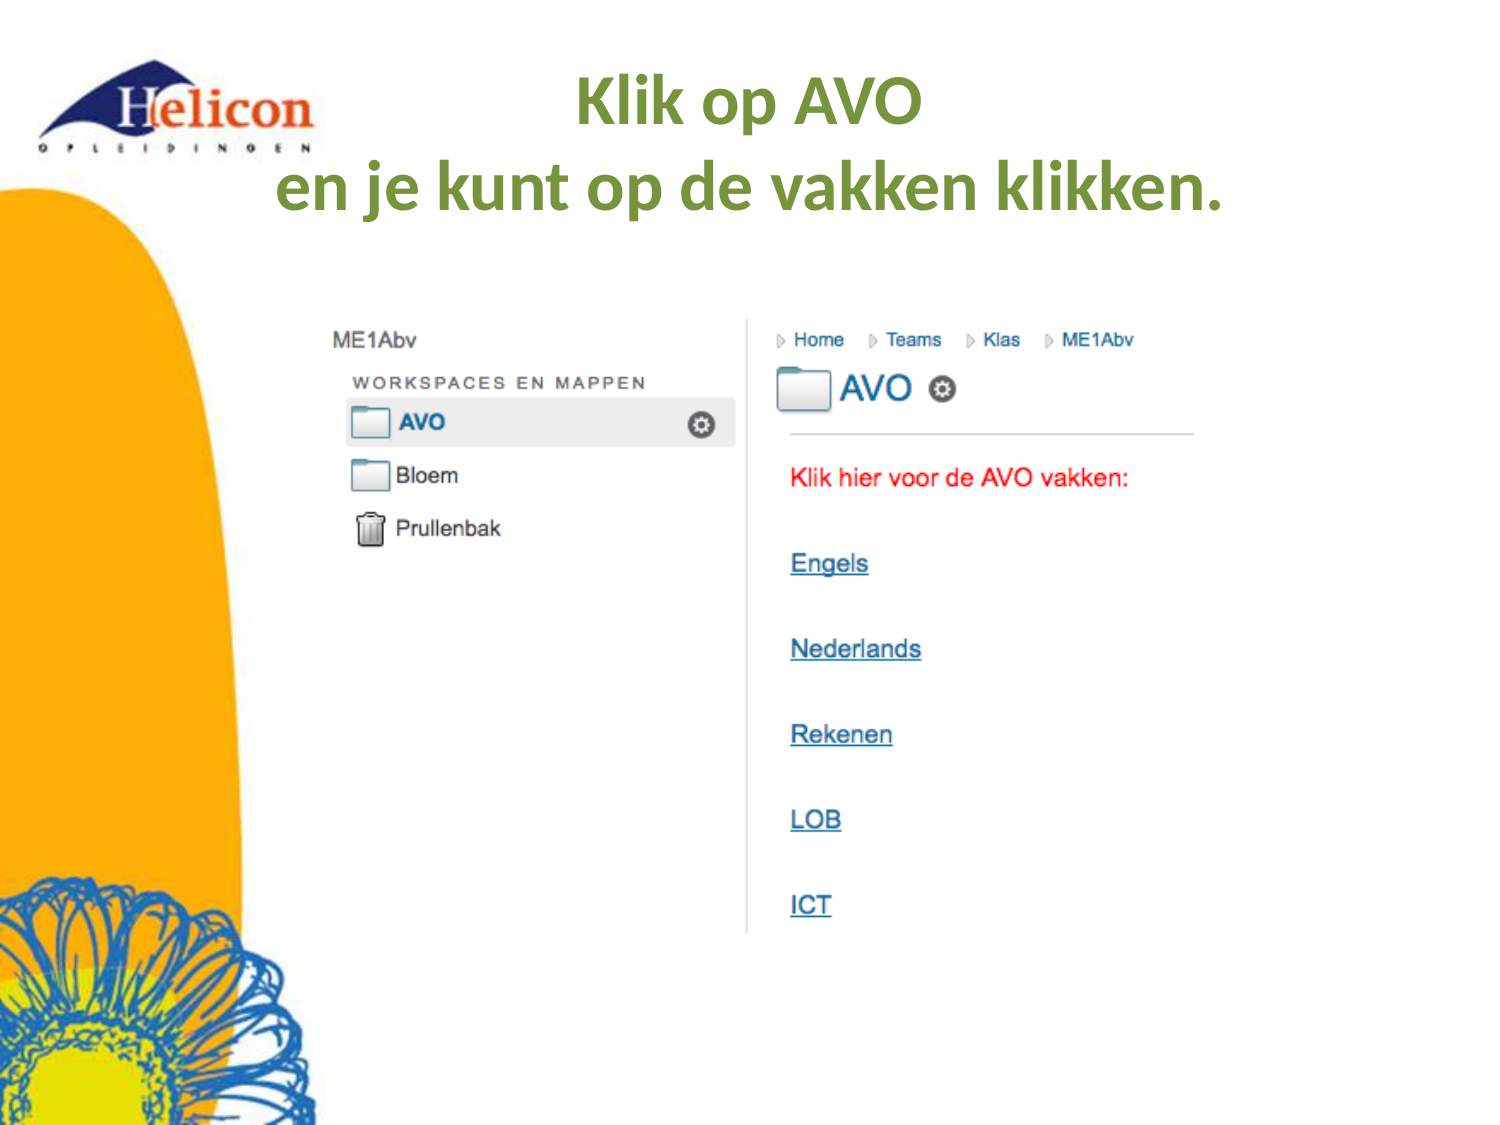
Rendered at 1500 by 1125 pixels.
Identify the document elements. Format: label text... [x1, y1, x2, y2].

picture [0, 0, 1500, 1125]
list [194, 314, 1319, 933]
title Klik op AVO en je kunt op de vakken klikken. [75, 45, 1425, 233]
